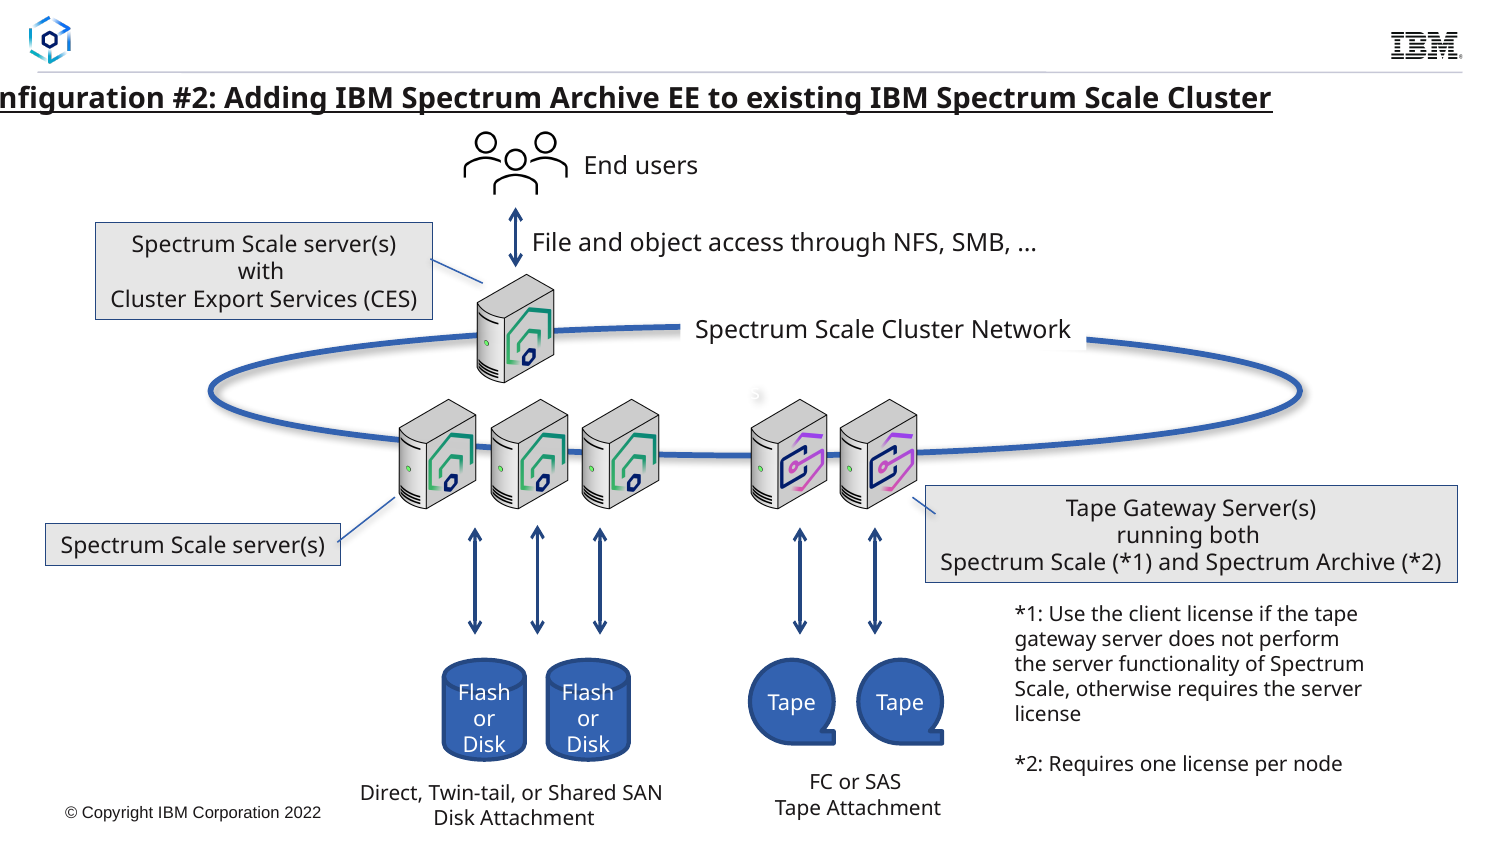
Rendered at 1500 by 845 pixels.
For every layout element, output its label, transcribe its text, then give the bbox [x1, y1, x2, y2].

picture [24, 14, 75, 65]
text_box FC or SAS Tape Attachment [760, 761, 956, 827]
text_box Spectrum Scale Cluster Network [680, 305, 1087, 351]
picture [581, 398, 661, 510]
picture [490, 398, 569, 510]
text_box Tape Gateway Server(s) running both Spectrum Scale (*1) and Spectrum Archive (*2) [925, 485, 1458, 583]
picture [749, 398, 828, 510]
picture [398, 398, 477, 510]
text_box s [210, 326, 1301, 456]
text_box Flash or Disk [441, 657, 527, 762]
text_box File and object access through NFS, SMB, … [519, 219, 1053, 264]
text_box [912, 496, 936, 515]
text_box Flash or Disk [545, 657, 631, 762]
picture [839, 398, 918, 510]
text_box Tape [856, 657, 945, 746]
text_box End users [580, 141, 1236, 187]
text_box Tape [747, 657, 836, 746]
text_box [430, 258, 483, 284]
picture [456, 104, 575, 223]
text_box Configuration #2: Adding IBM Spectrum Archive EE to existing IBM Spectrum Scale Cluster [0, 72, 1288, 122]
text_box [336, 496, 396, 543]
picture [476, 272, 555, 385]
text_box *1: Use the client license if the tape gateway server does not perform the server functionality of Spectrum Scale, otherwise requires the server license *2: Requires one license per node [999, 593, 1388, 783]
text_box Spectrum Scale server(s) [45, 523, 341, 566]
text_box Spectrum Scale server(s) with Cluster Export Services (CES) [95, 222, 433, 320]
text_box Direct, Twin-tail, or Shared SAN Disk Attachment [344, 771, 683, 837]
